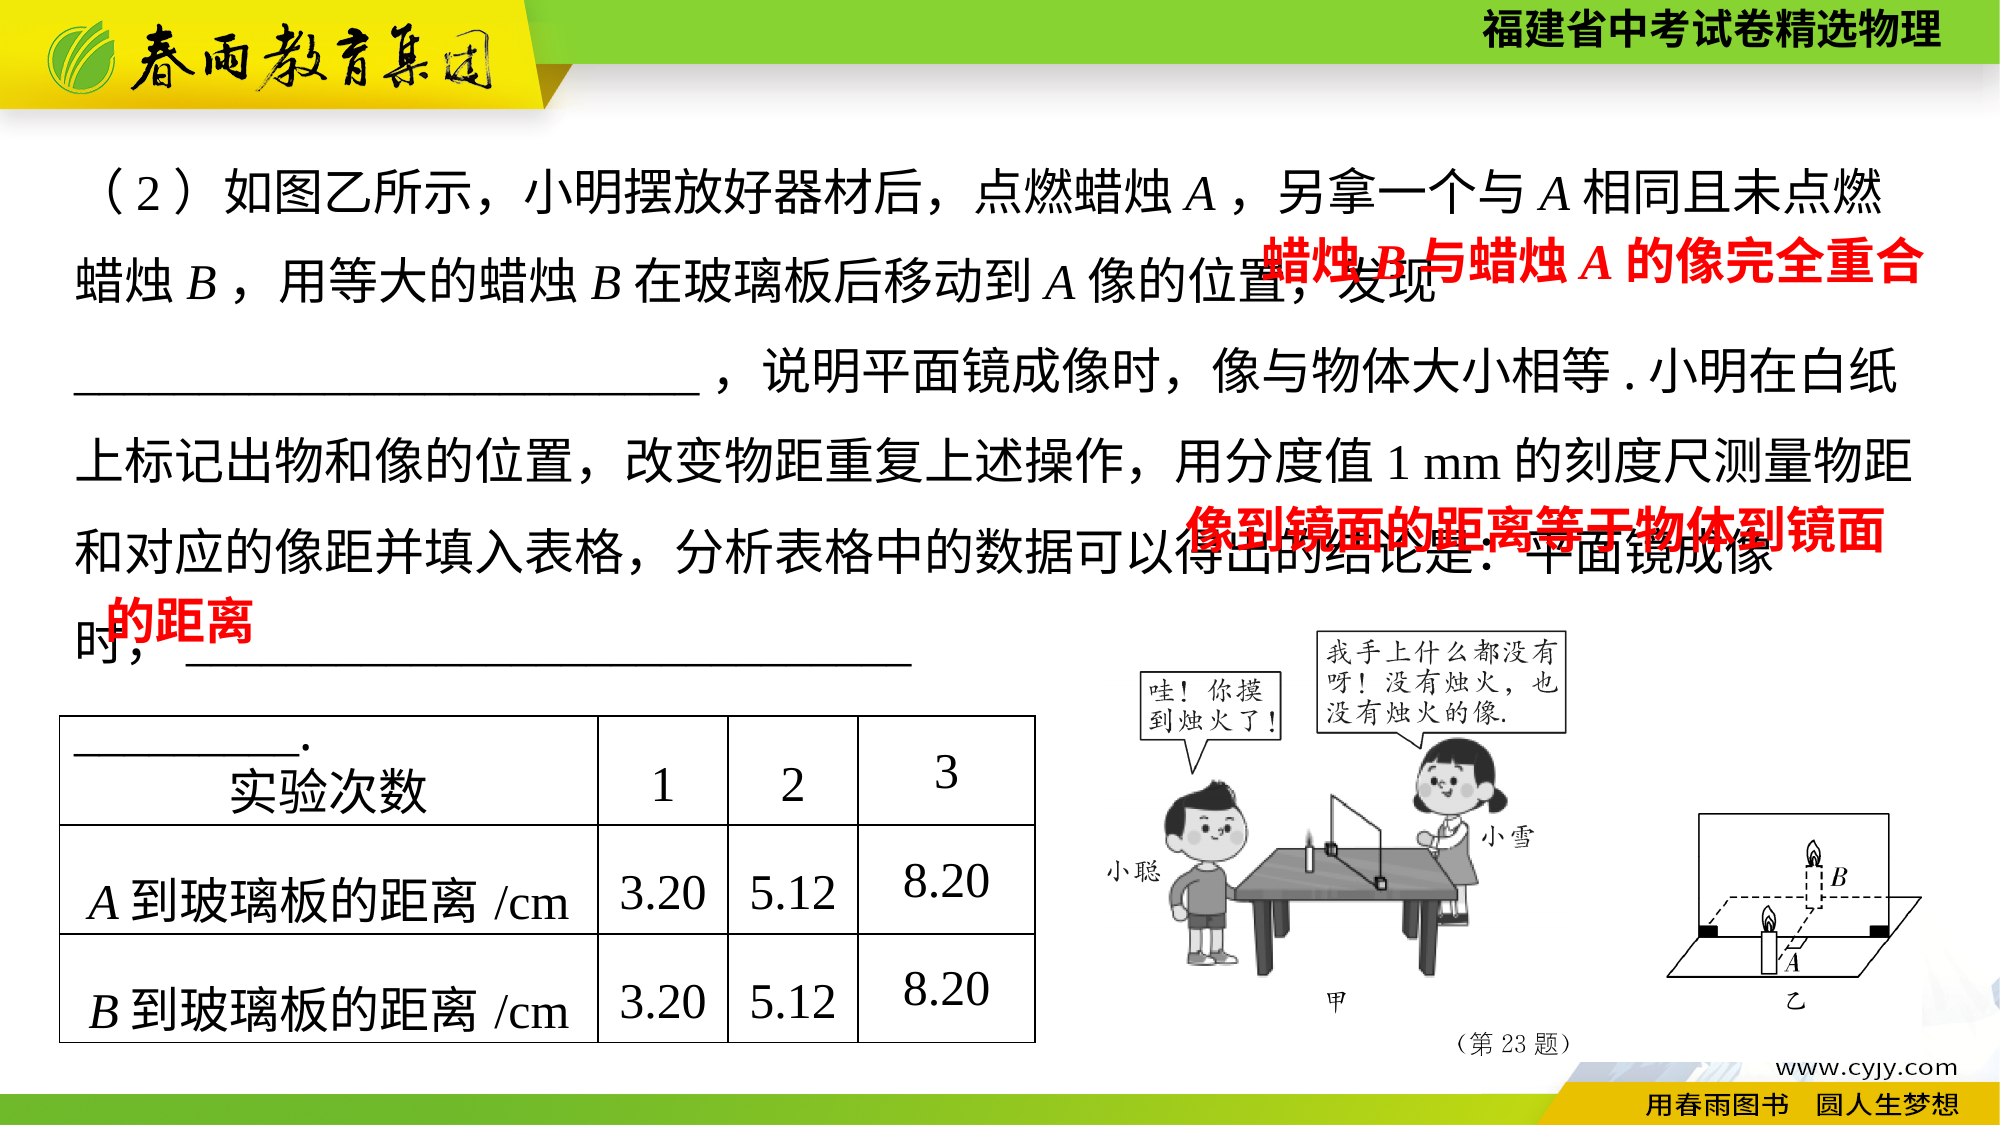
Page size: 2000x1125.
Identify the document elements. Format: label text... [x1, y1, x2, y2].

table_cell 8.20 [859, 935, 1034, 1042]
table_cell 3.20 [599, 935, 727, 1042]
table_cell 5.12 [729, 826, 857, 933]
table_header 2 [729, 717, 857, 824]
picture [0, 0, 2000, 1125]
table_cell 8.20 [859, 826, 1034, 933]
text_box 像到镜面的距离等于物体到镜面 [1171, 491, 1951, 567]
table_header 3 [859, 717, 1034, 824]
table_cell 3.20 [599, 826, 727, 933]
text_box 蜡烛B与蜡烛A的像完全重合 [1246, 222, 1941, 298]
table_header 实验次数 [60, 717, 597, 824]
list （2）如图乙所示，小明摆放好器材后，点燃蜡烛A，另拿一个与A相同且未点燃蜡烛B，用等大的蜡烛B在玻璃板后移动到A像的位置，发现_________________________，说明平面镜成像时，像与物体大小相等.小明在白纸上标记出物和像的位置，改变物距重复上述操作，用分度值1 mm的刻度尺测量物距和对应的像距并填入表格，分析表格中的数据可以得出的结论是：平面镜成像时，_____________________________ _________. [59, 122, 1944, 683]
text_box 的距离 [90, 582, 270, 658]
table_cell A到玻璃板的距离/cm [60, 826, 597, 933]
table_cell 5.12 [729, 935, 857, 1042]
table_header 1 [599, 717, 727, 824]
table_cell B到玻璃板的距离/cm [60, 935, 597, 1042]
